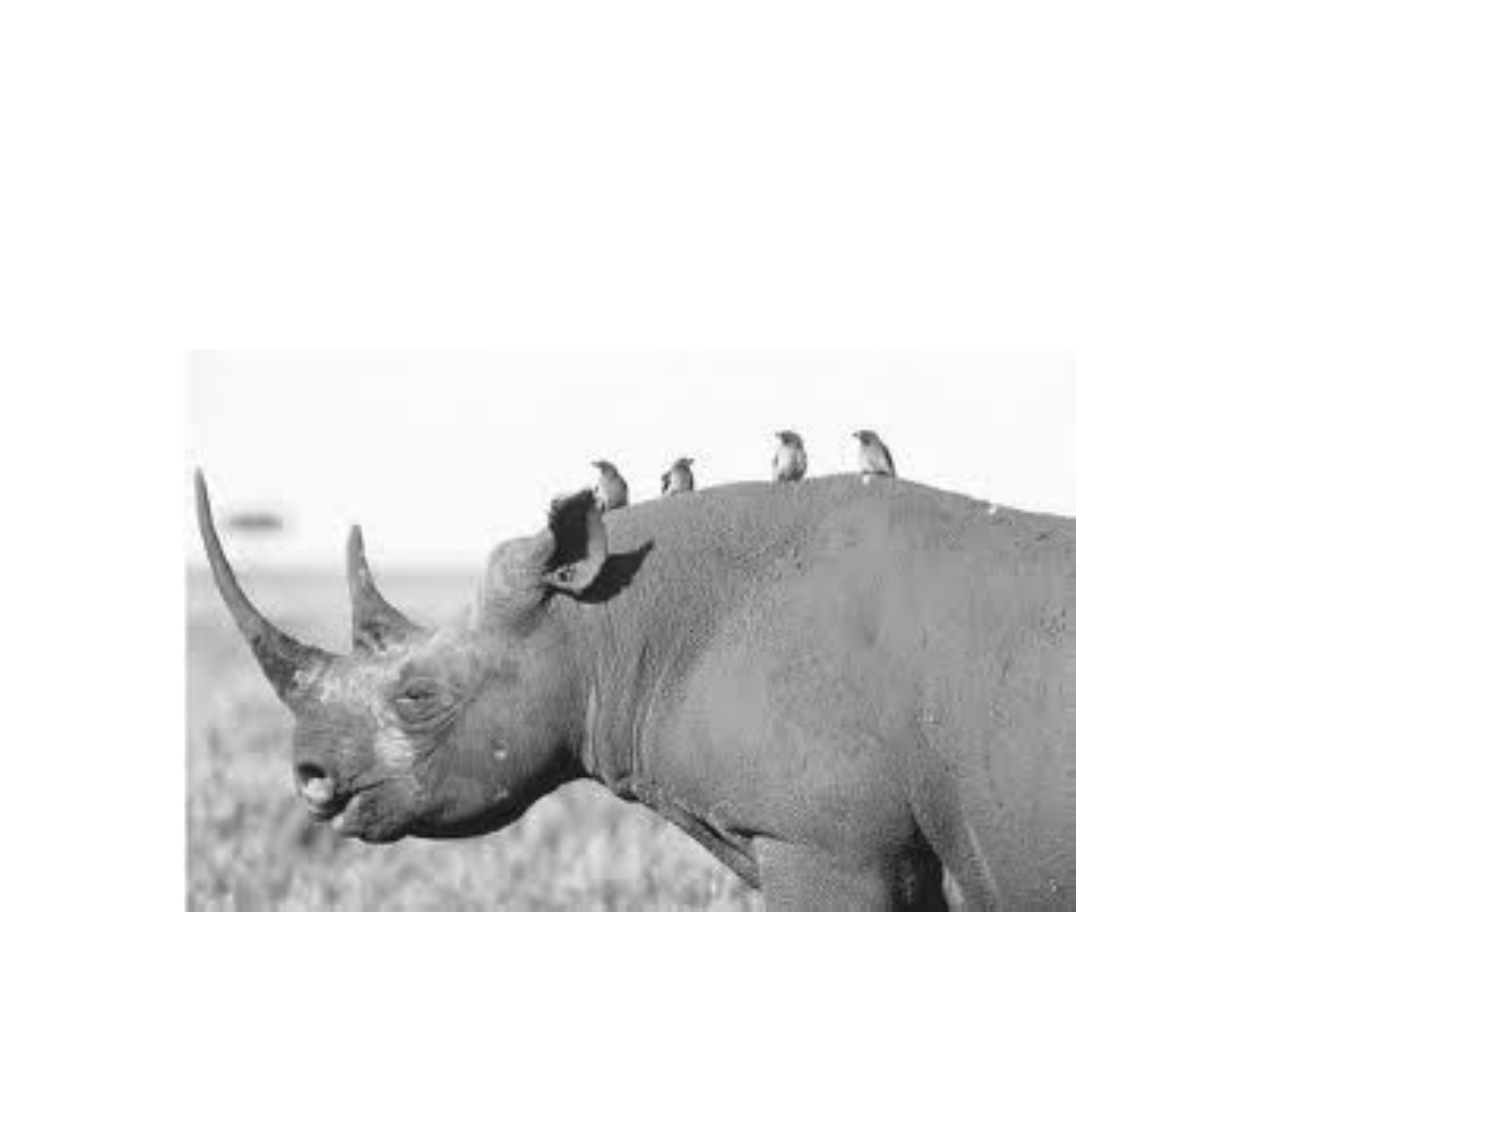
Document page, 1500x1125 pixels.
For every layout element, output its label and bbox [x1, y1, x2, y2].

picture [182, 349, 1077, 912]
